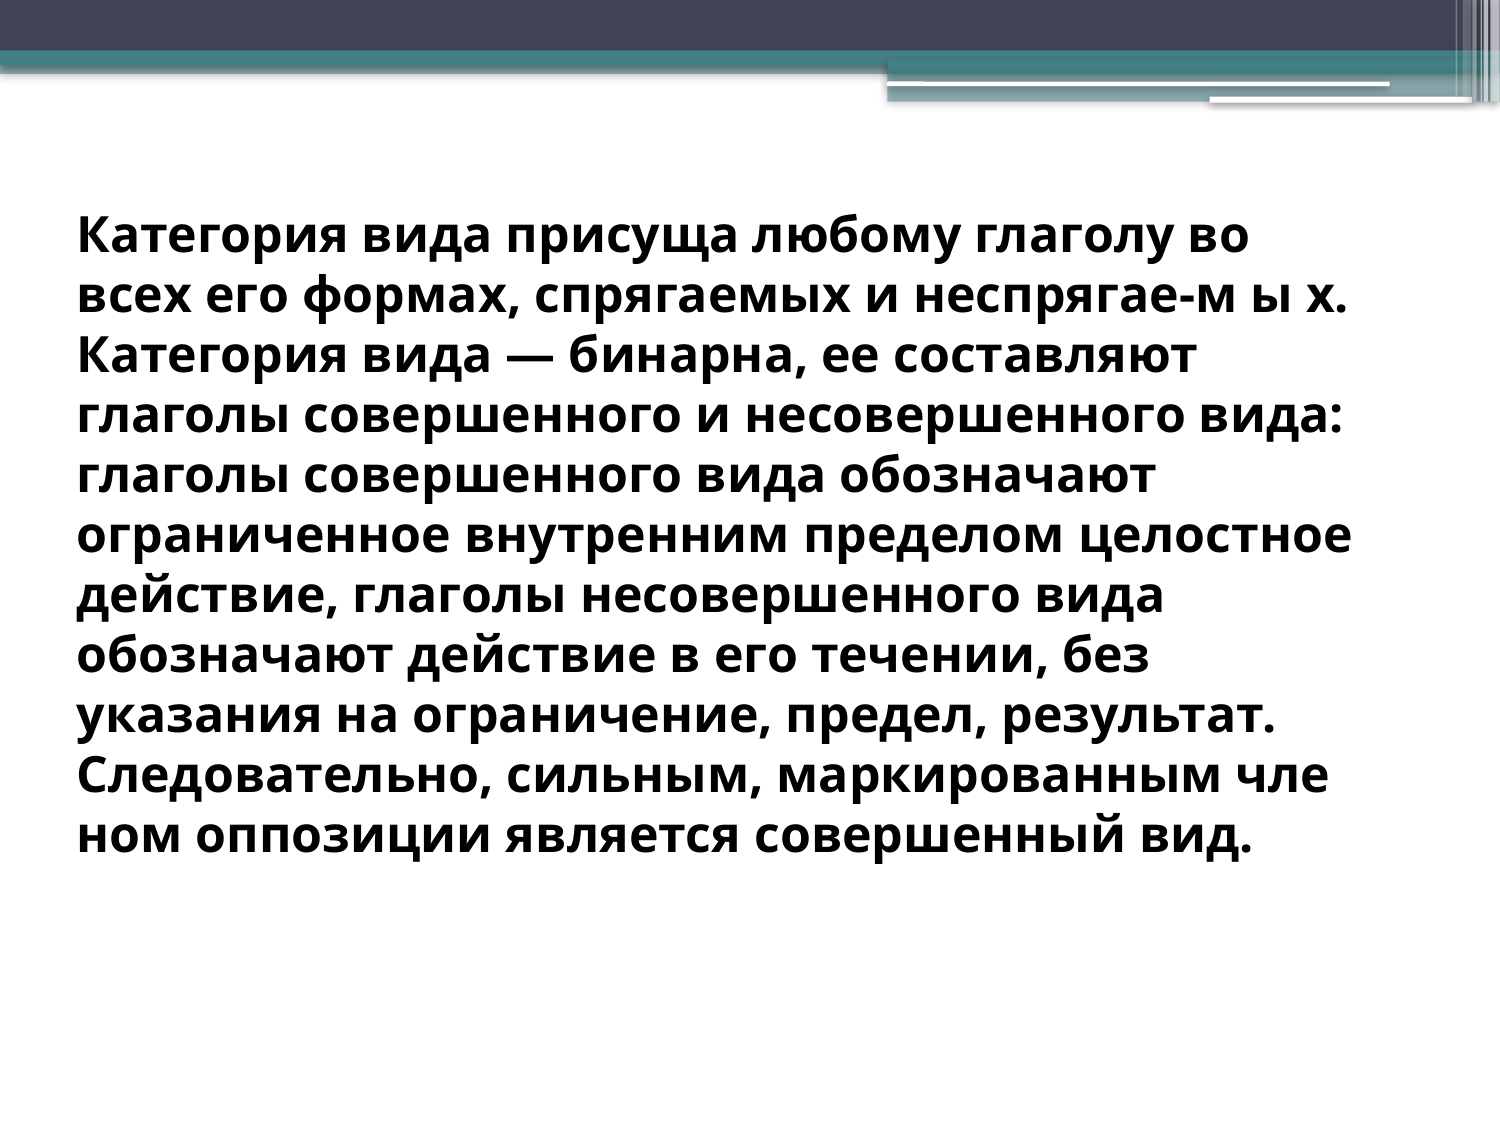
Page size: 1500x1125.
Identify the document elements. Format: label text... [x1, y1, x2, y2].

text_box Категория вида присуща любому глаголу во всех его формах, спрягаемых и неспрягае-м ы х. Категория вида — бинарна, ее составляют глаголы совер­шенного и несовершенного вида: глаголы совершенного вида обозначают ограниченное внутренним пределом целост­ное действие, глаголы несовершенного вида обозна­чают действие в его течении, без указания на ограничение, предел, результат. Следовательно, сильным, маркированным чле­ном оппозиции является совершенный вид. [76, 194, 1376, 870]
